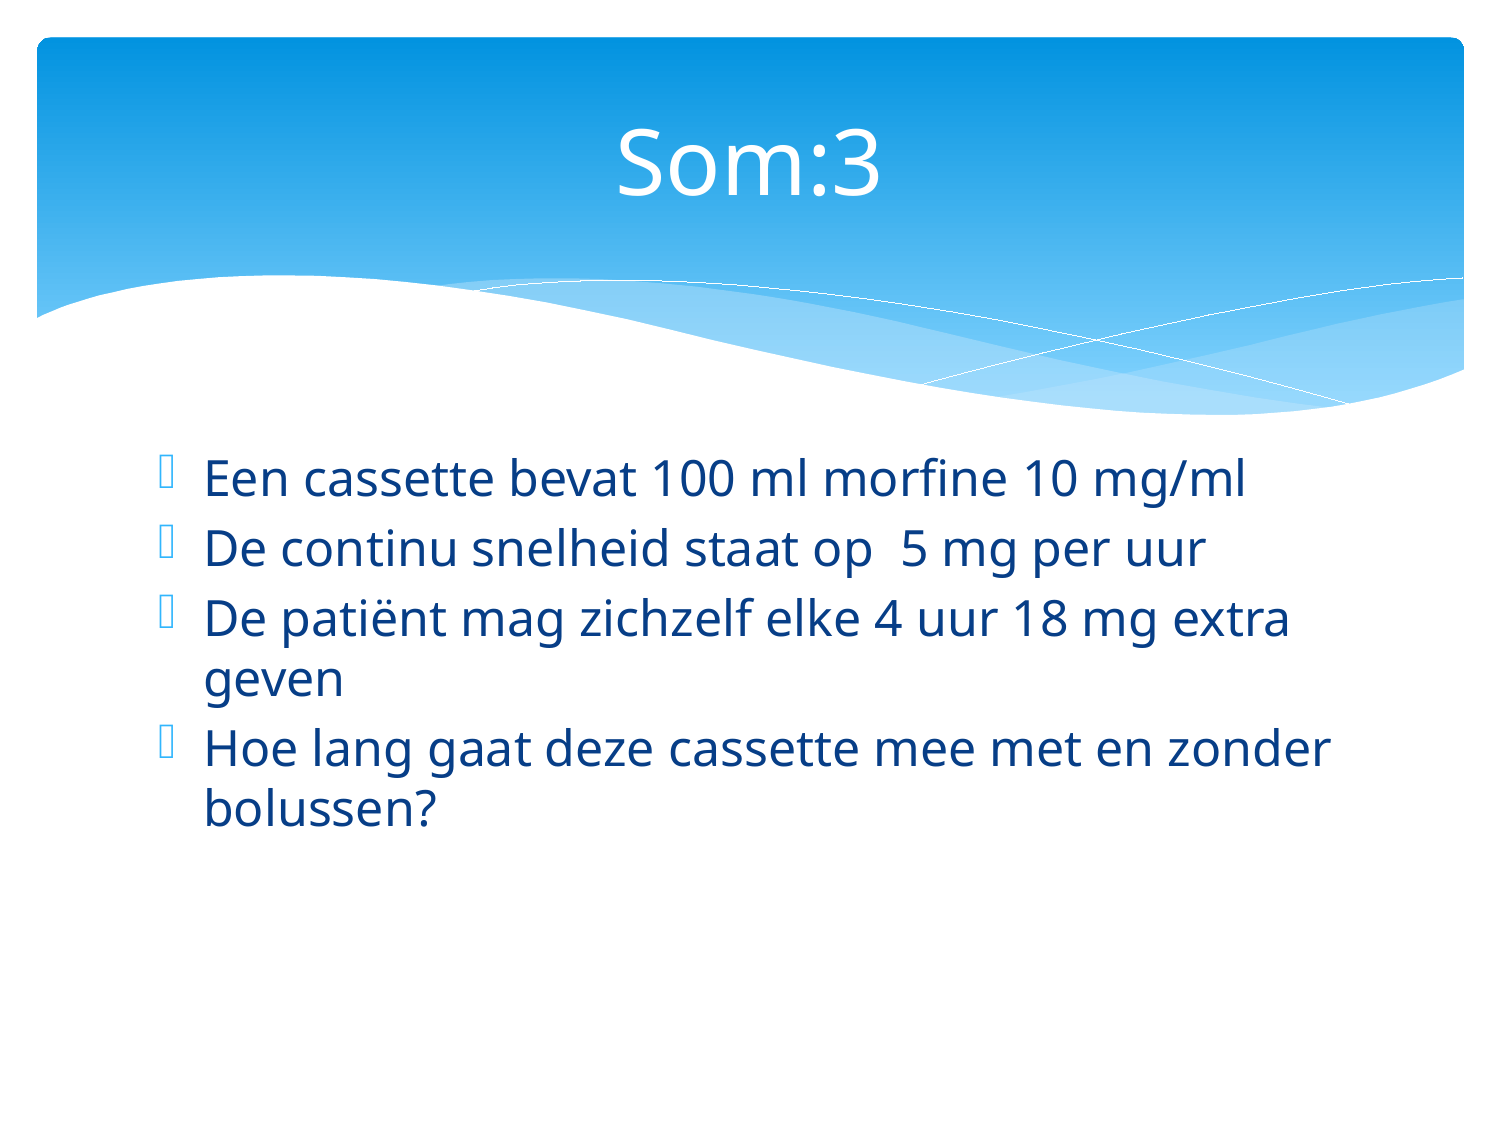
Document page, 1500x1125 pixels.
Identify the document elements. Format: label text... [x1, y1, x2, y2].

title Som:3 [75, 55, 1425, 261]
list Een cassette bevat 100 ml morfine 10 mg/ml De continu snelheid staat op 5 mg per uur De patiënt mag zichzelf elke 4 uur 18 mg extra geven Hoe lang gaat deze cassette mee met en zonder bolussen? [143, 438, 1359, 1005]
